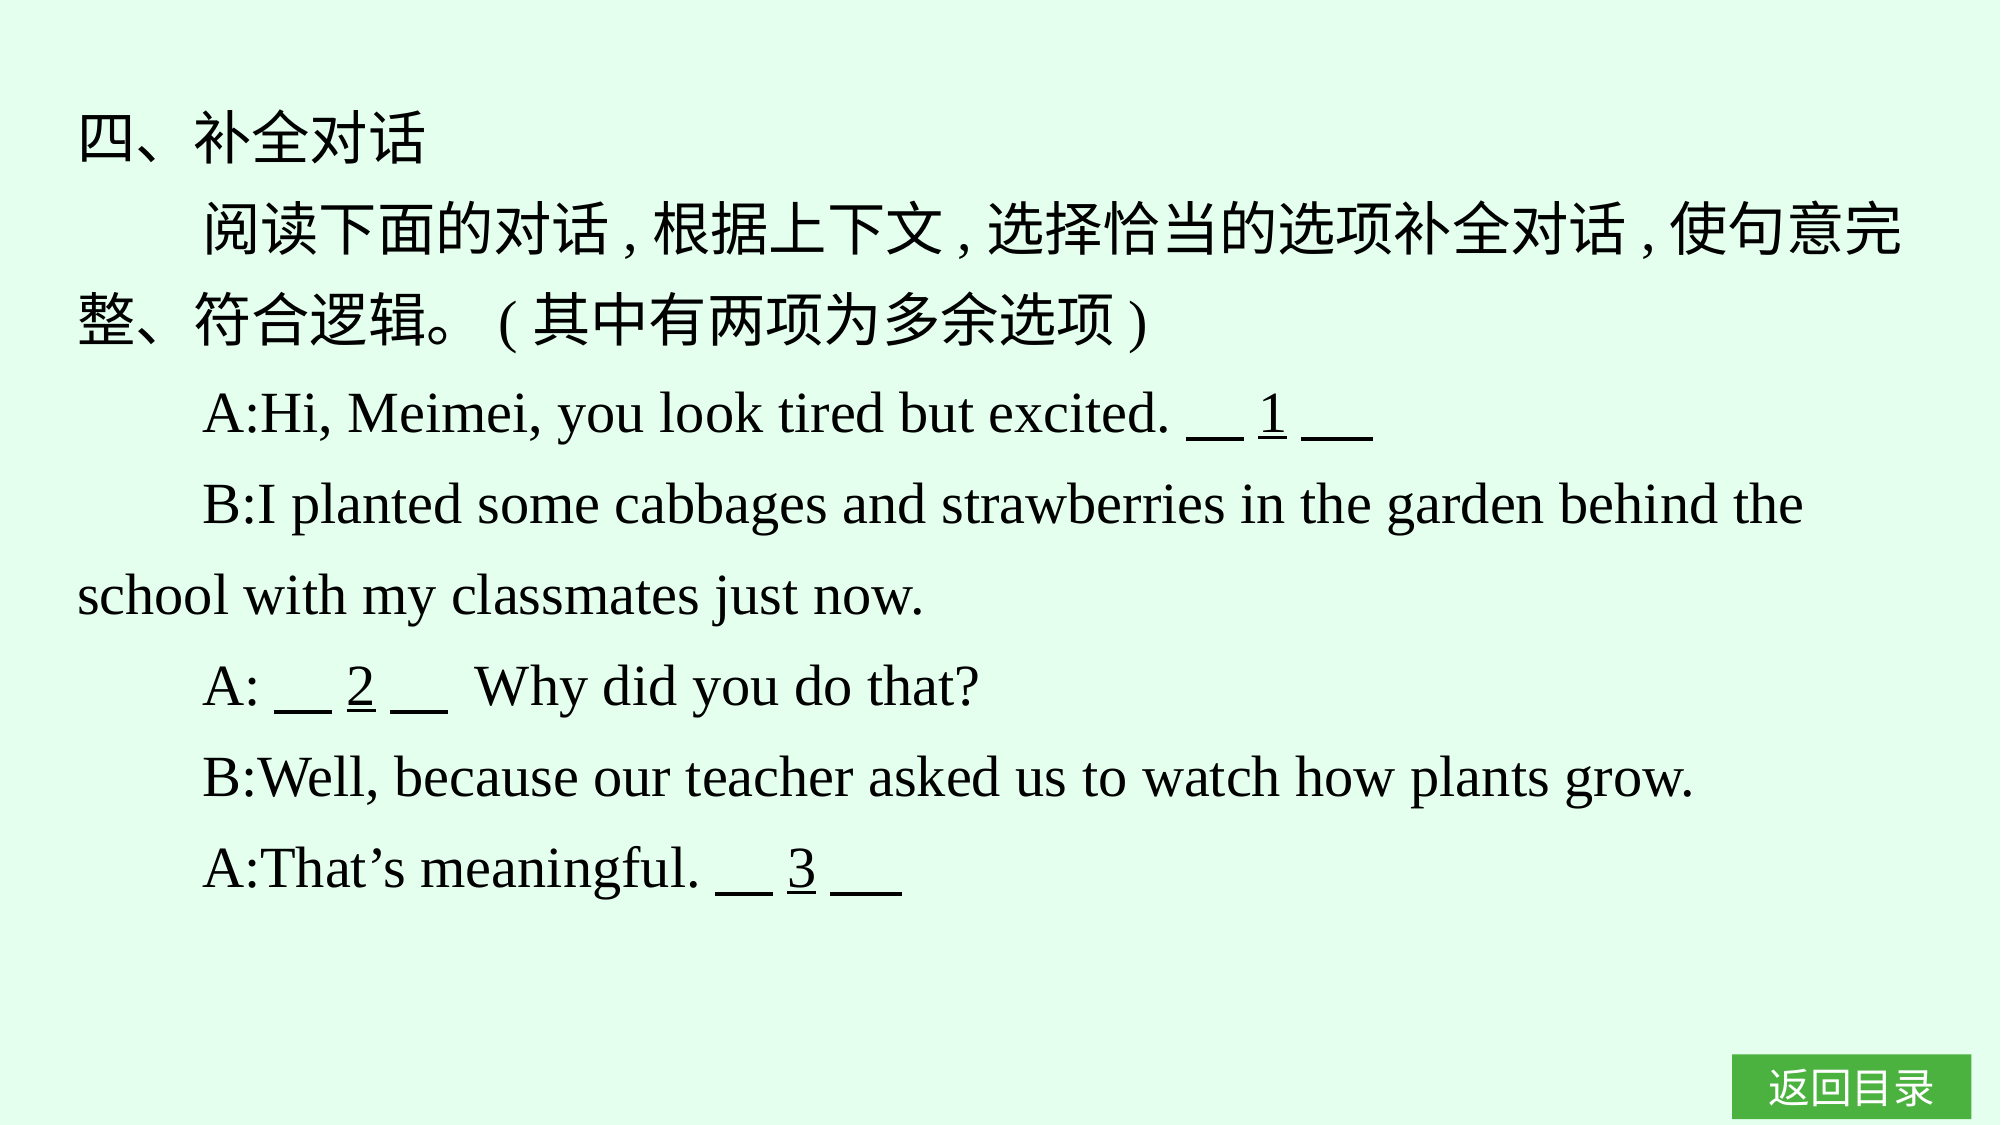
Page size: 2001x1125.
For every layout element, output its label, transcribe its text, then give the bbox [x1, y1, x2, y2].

text_box 四、补全对话 阅读下面的对话,根据上下文,选择恰当的选项补全对话,使句意完整、符合逻辑。(其中有两项为多余选项) A:Hi, Meimei, you look tired but excited. 1 B:I planted some cabbages and strawberries in the garden behind the school with my classmates just now. A: 2 Why did you do that? B:Well, because our teacher asked us to watch how plants grow. A:That’s meaningful. 3 [62, 73, 1938, 907]
